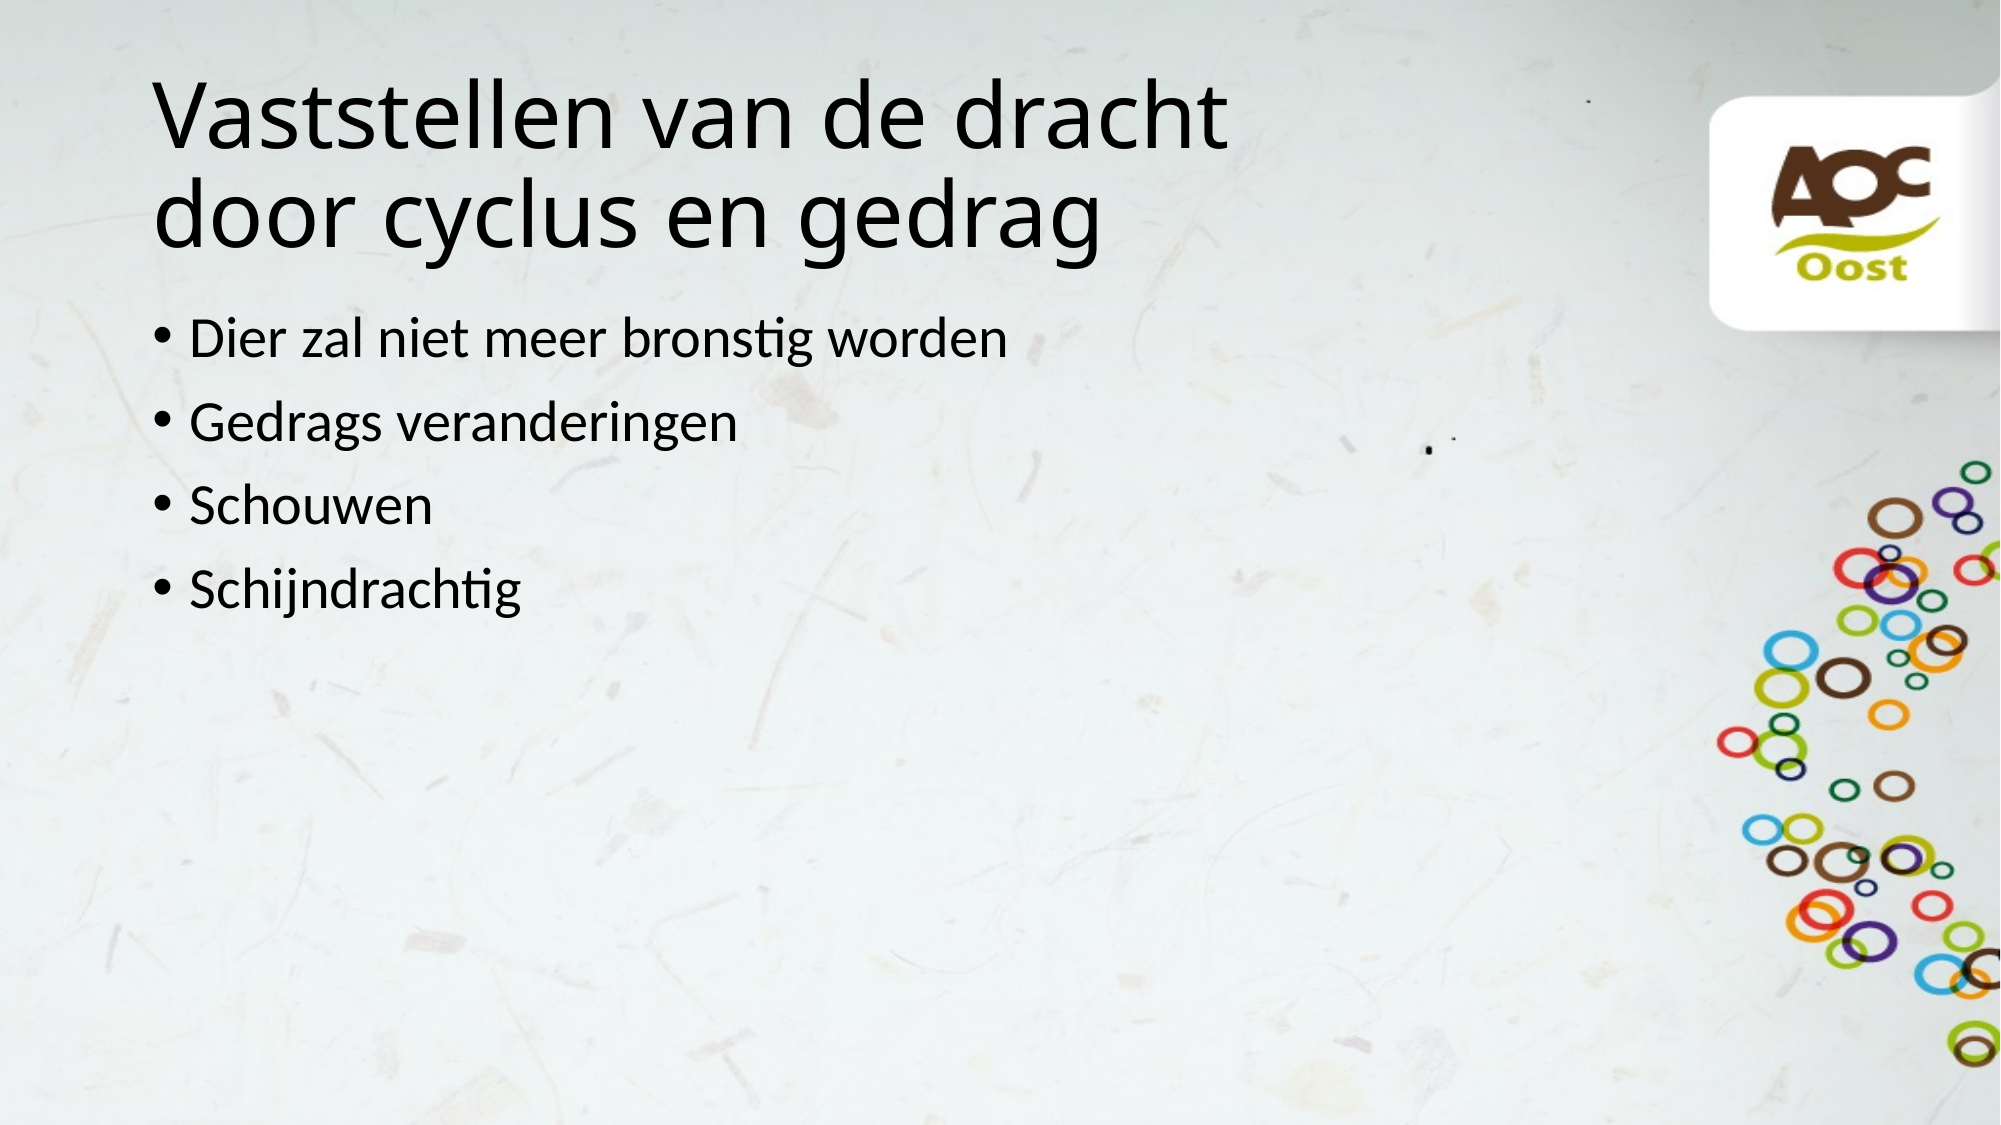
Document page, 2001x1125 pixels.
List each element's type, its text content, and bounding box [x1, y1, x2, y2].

list Dier zal niet meer bronstig worden Gedrags veranderingen Schouwen Schijndrachtig [137, 299, 1863, 1014]
title Vaststellen van de dracht door cyclus en gedrag [137, 59, 1863, 278]
picture [0, 0, 2001, 1125]
